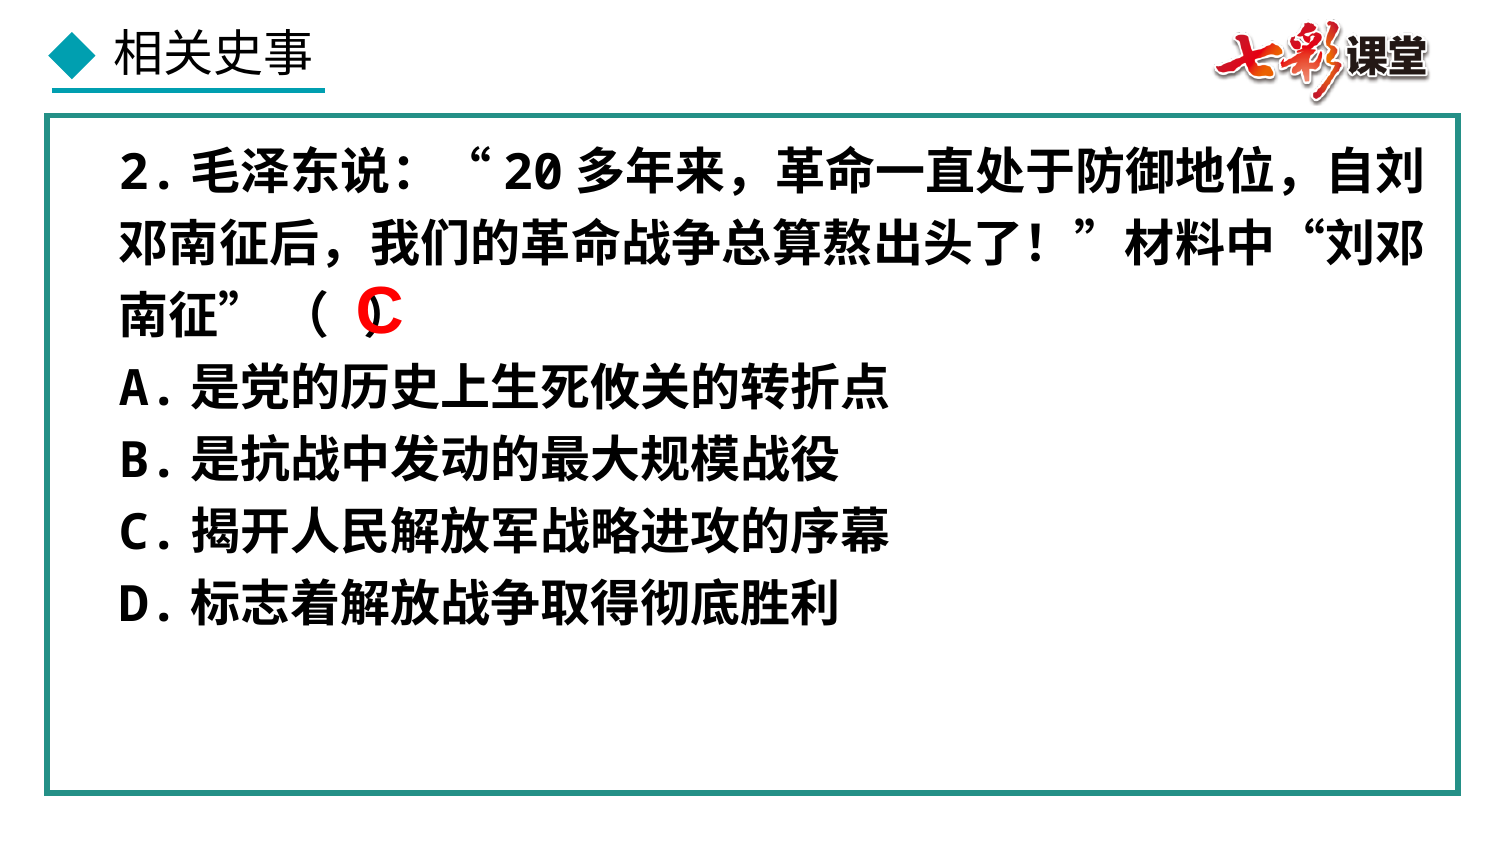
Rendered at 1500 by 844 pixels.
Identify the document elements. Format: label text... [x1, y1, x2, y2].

picture [1210, 15, 1434, 106]
text_box 2.毛泽东说：“20多年来，革命一直处于防御地位，自刘邓南征后，我们的革命战争总算熬出头了！”材料中“刘邓南征” （ ） A.是党的历史上生死攸关的转折点 B.是抗战中发动的最大规模战役 C.揭开人民解放军战略进攻的序幕 D.标志着解放战争取得彻底胜利 [107, 121, 1438, 637]
text_box C [307, 261, 452, 382]
